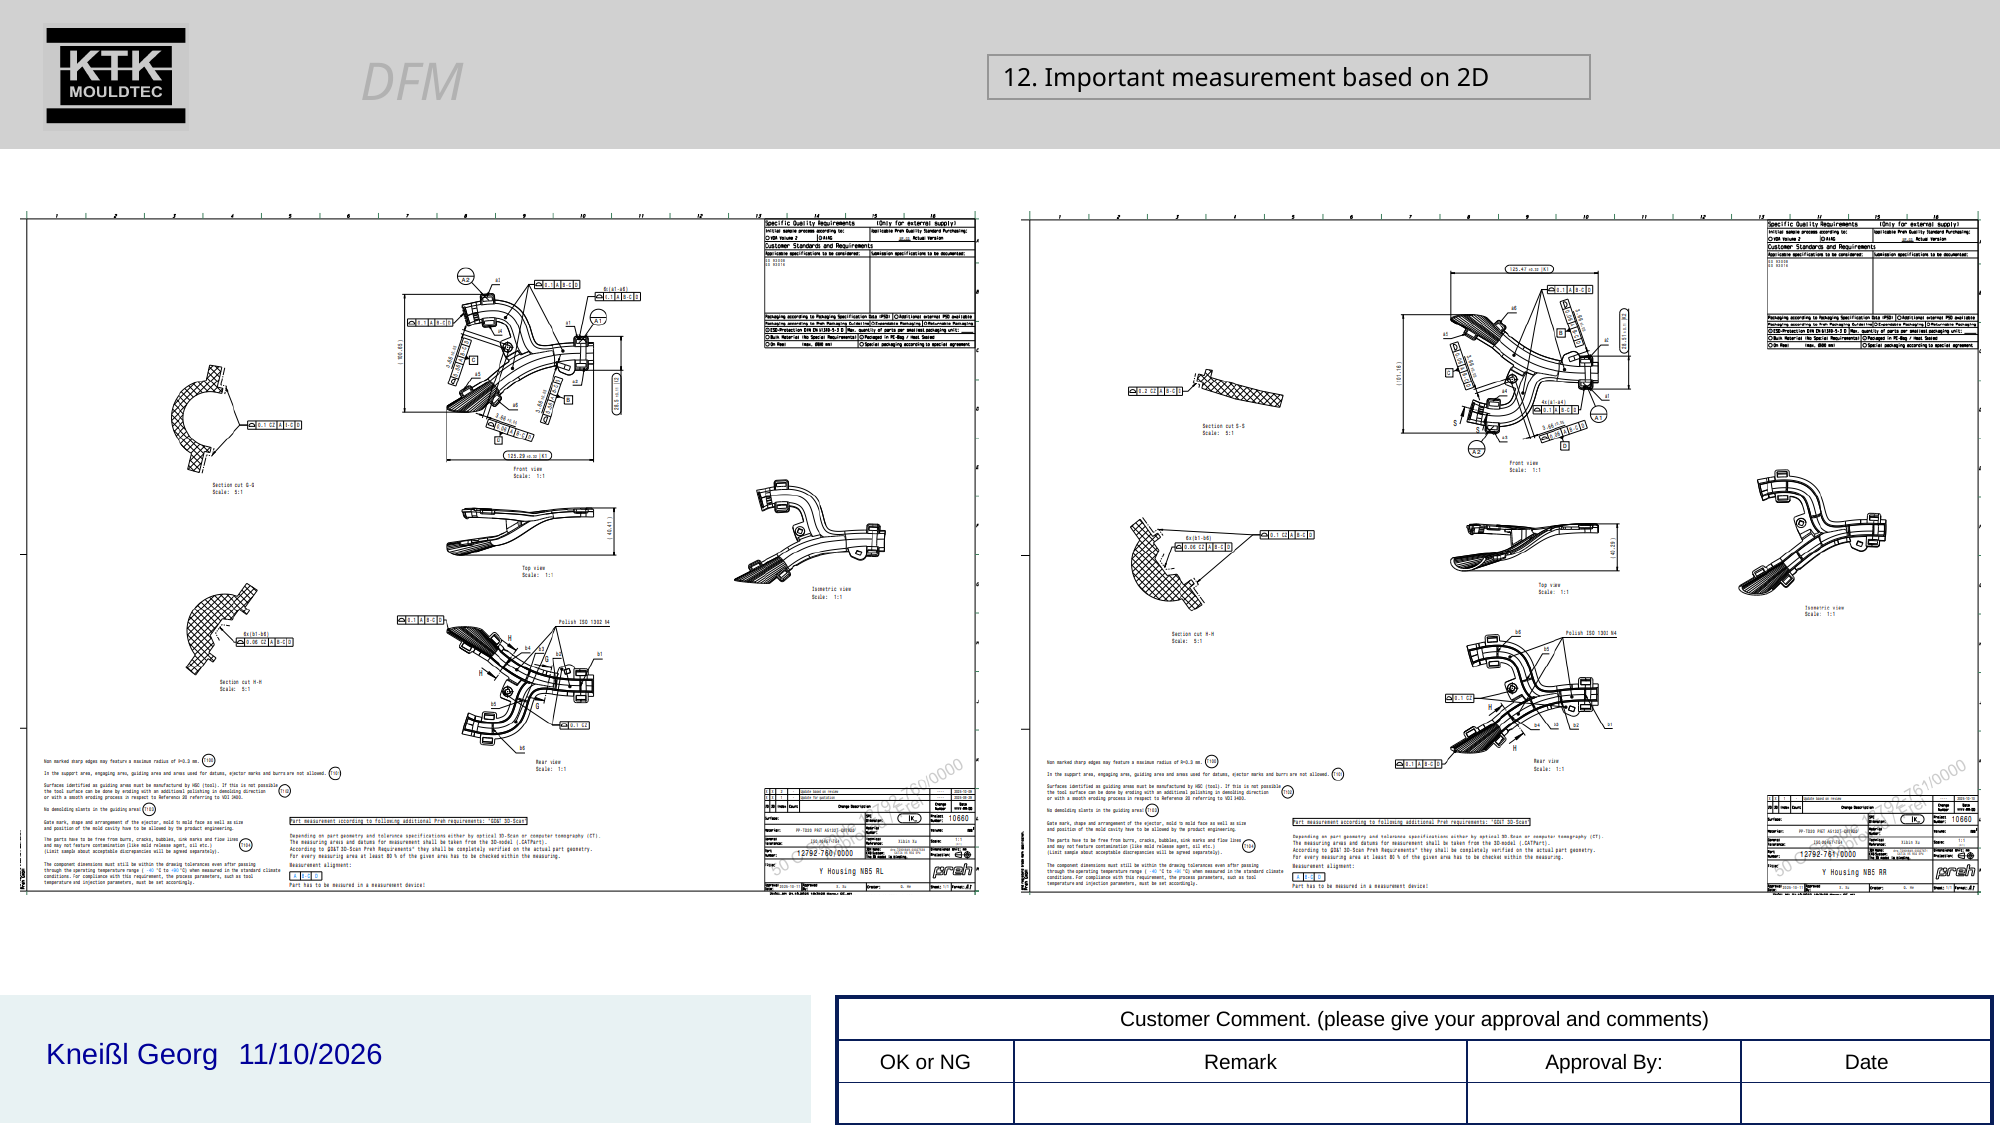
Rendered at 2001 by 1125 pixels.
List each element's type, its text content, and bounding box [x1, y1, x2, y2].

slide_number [188, 1027, 433, 1106]
text_box 12. Important measurement based on 2D [988, 54, 1591, 100]
picture [1020, 211, 1981, 895]
picture [19, 211, 979, 895]
